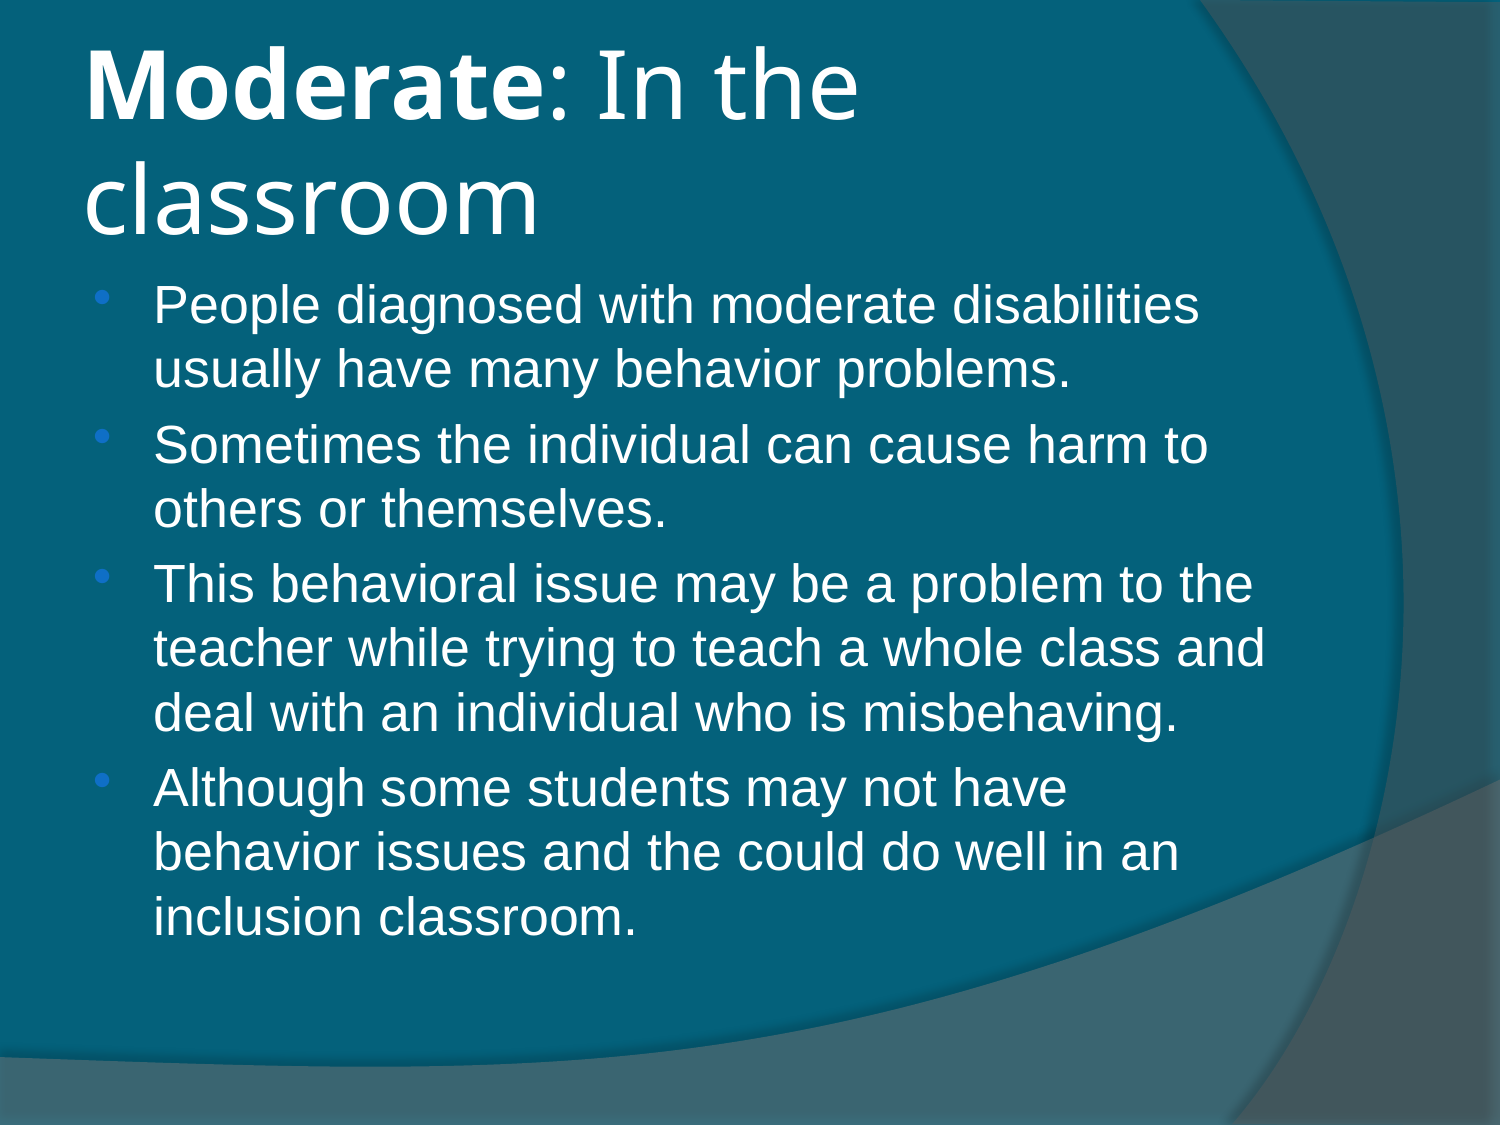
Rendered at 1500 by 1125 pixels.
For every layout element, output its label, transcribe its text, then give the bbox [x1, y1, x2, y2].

list People diagnosed with moderate disabilities usually have many behavior problems. Sometimes the individual can cause harm to others or themselves. This behavioral issue may be a problem to the teacher while trying to teach a whole class and deal with an individual who is misbehaving. Although some students may not have behavior issues and the could do well in an inclusion classroom. [75, 262, 1300, 1005]
title Moderate: In the classroom [75, 45, 1300, 233]
